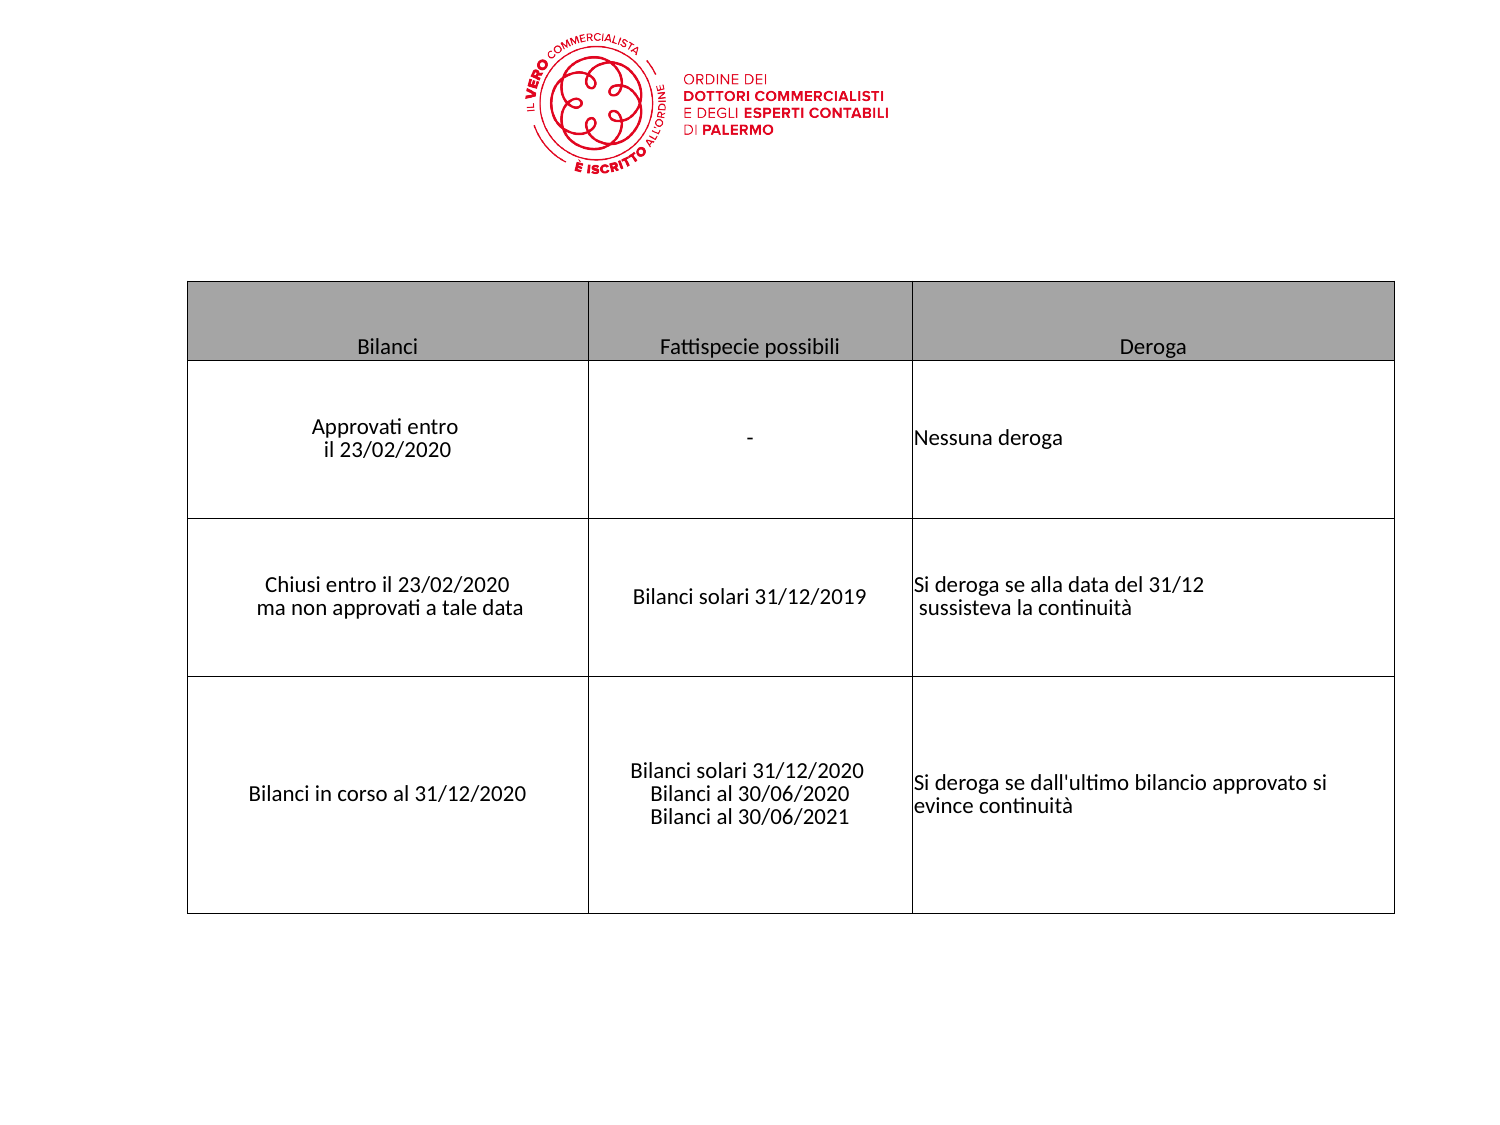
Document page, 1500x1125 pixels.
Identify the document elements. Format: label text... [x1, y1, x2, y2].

table_header Deroga [913, 282, 1394, 360]
table_cell Si deroga se dall'ultimo bilancio approvato si evince continuità [913, 677, 1394, 913]
table_cell Approvati entro il 23/02/2020 [188, 361, 588, 518]
table_cell Si deroga se alla data del 31/12 sussisteva la continuità [913, 519, 1394, 676]
table_header Fattispecie possibili [589, 282, 912, 360]
picture [491, 0, 923, 207]
table_cell Chiusi entro il 23/02/2020 ma non approvati a tale data [188, 519, 588, 676]
table_cell Bilanci solari 31/12/2020 Bilanci al 30/06/2020 Bilanci al 30/06/2021 [589, 677, 912, 913]
table_cell Nessuna deroga [913, 361, 1394, 518]
table_cell Bilanci solari 31/12/2019 [589, 519, 912, 676]
table_cell - [589, 361, 912, 518]
table_header Bilanci [188, 282, 588, 360]
table_cell Bilanci in corso al 31/12/2020 [188, 677, 588, 913]
